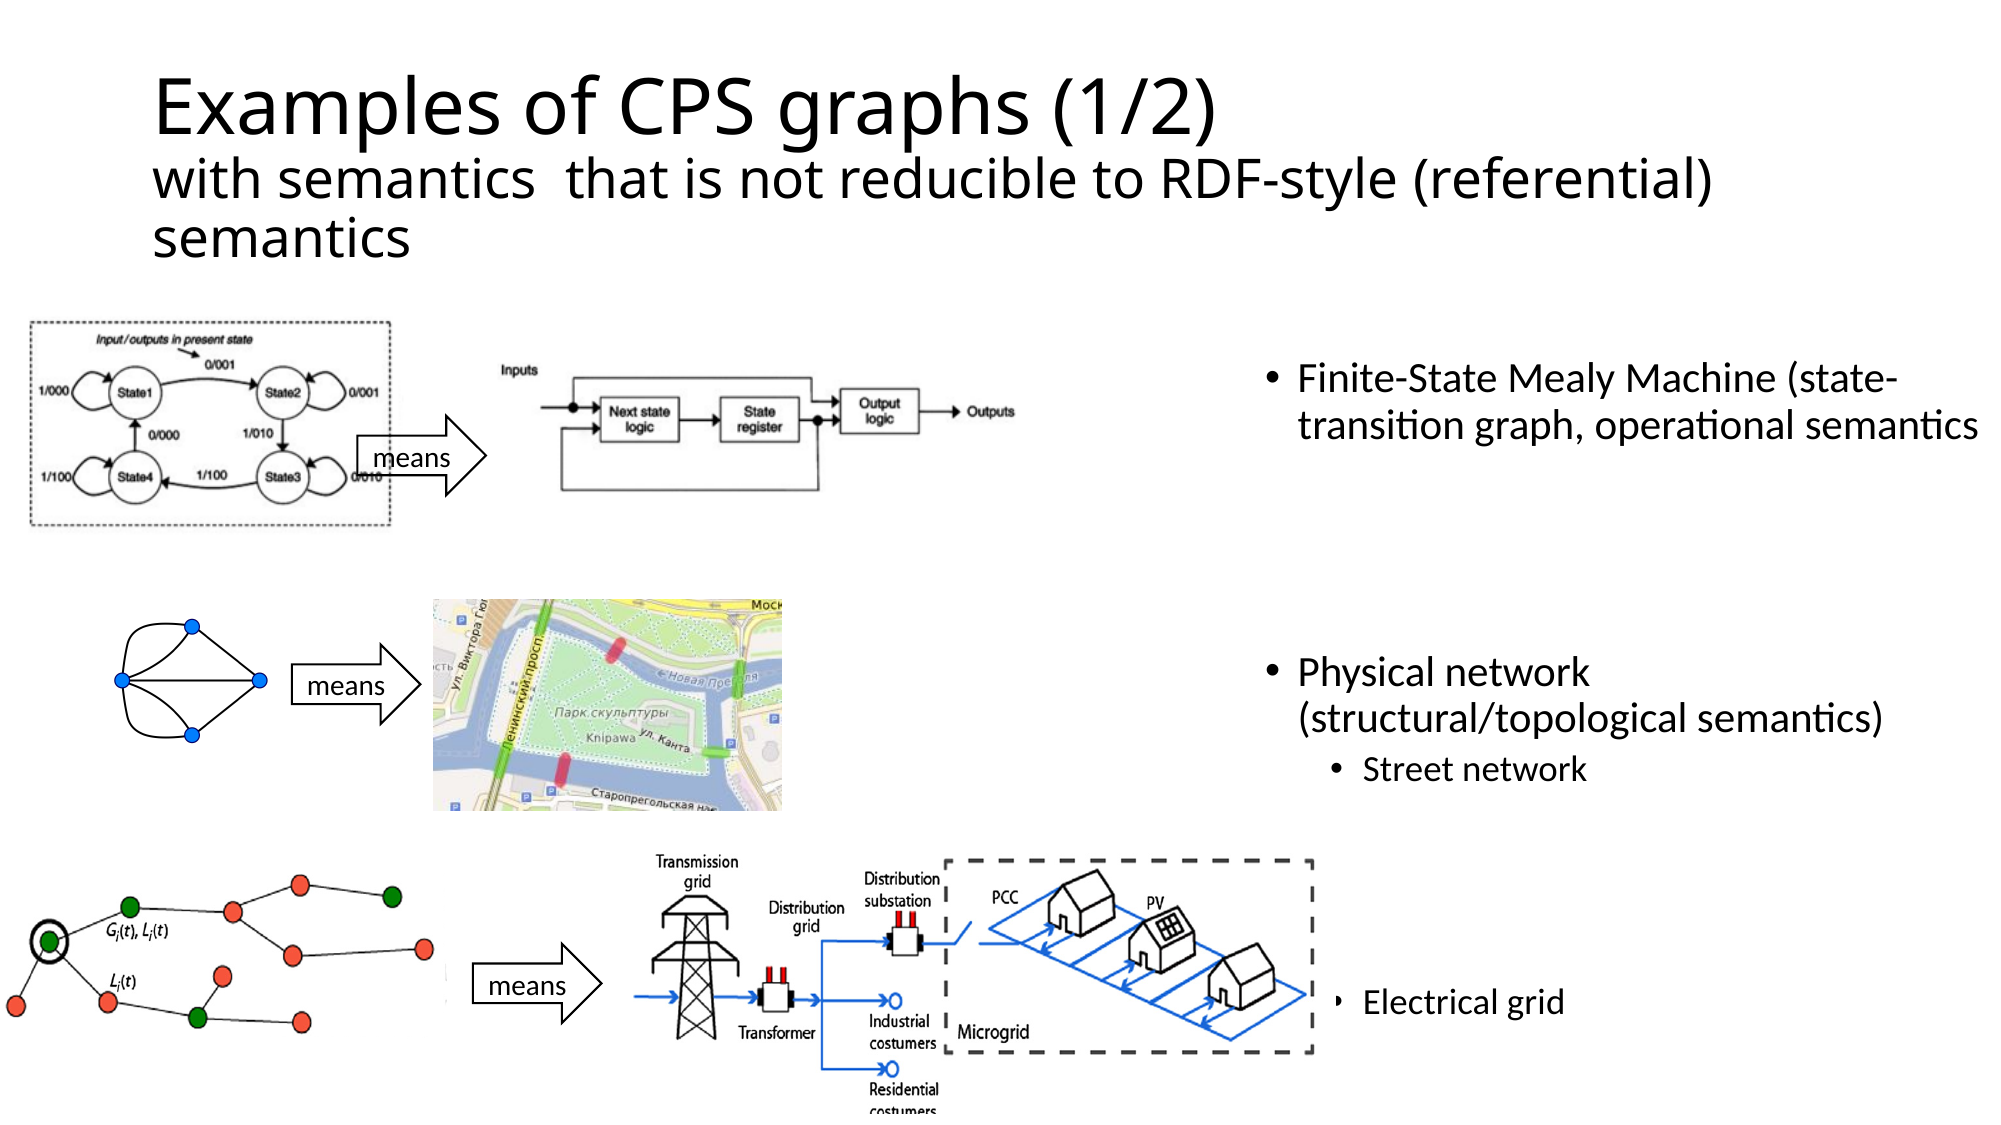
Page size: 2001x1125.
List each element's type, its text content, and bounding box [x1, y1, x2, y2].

picture [0, 853, 1336, 1114]
picture [0, 277, 1027, 553]
title Examples of CPS graphs (1/2) with semantics that is not reducible to RDF-style (referential) semantics [137, 59, 1863, 278]
picture [433, 599, 782, 811]
picture [111, 616, 270, 744]
text_box means [290, 642, 422, 727]
list Finite-State Mealy Machine (state-transition graph, operational semantics Physical network (structural/topological semantics) Street network Electrical grid [1250, 348, 2000, 1062]
